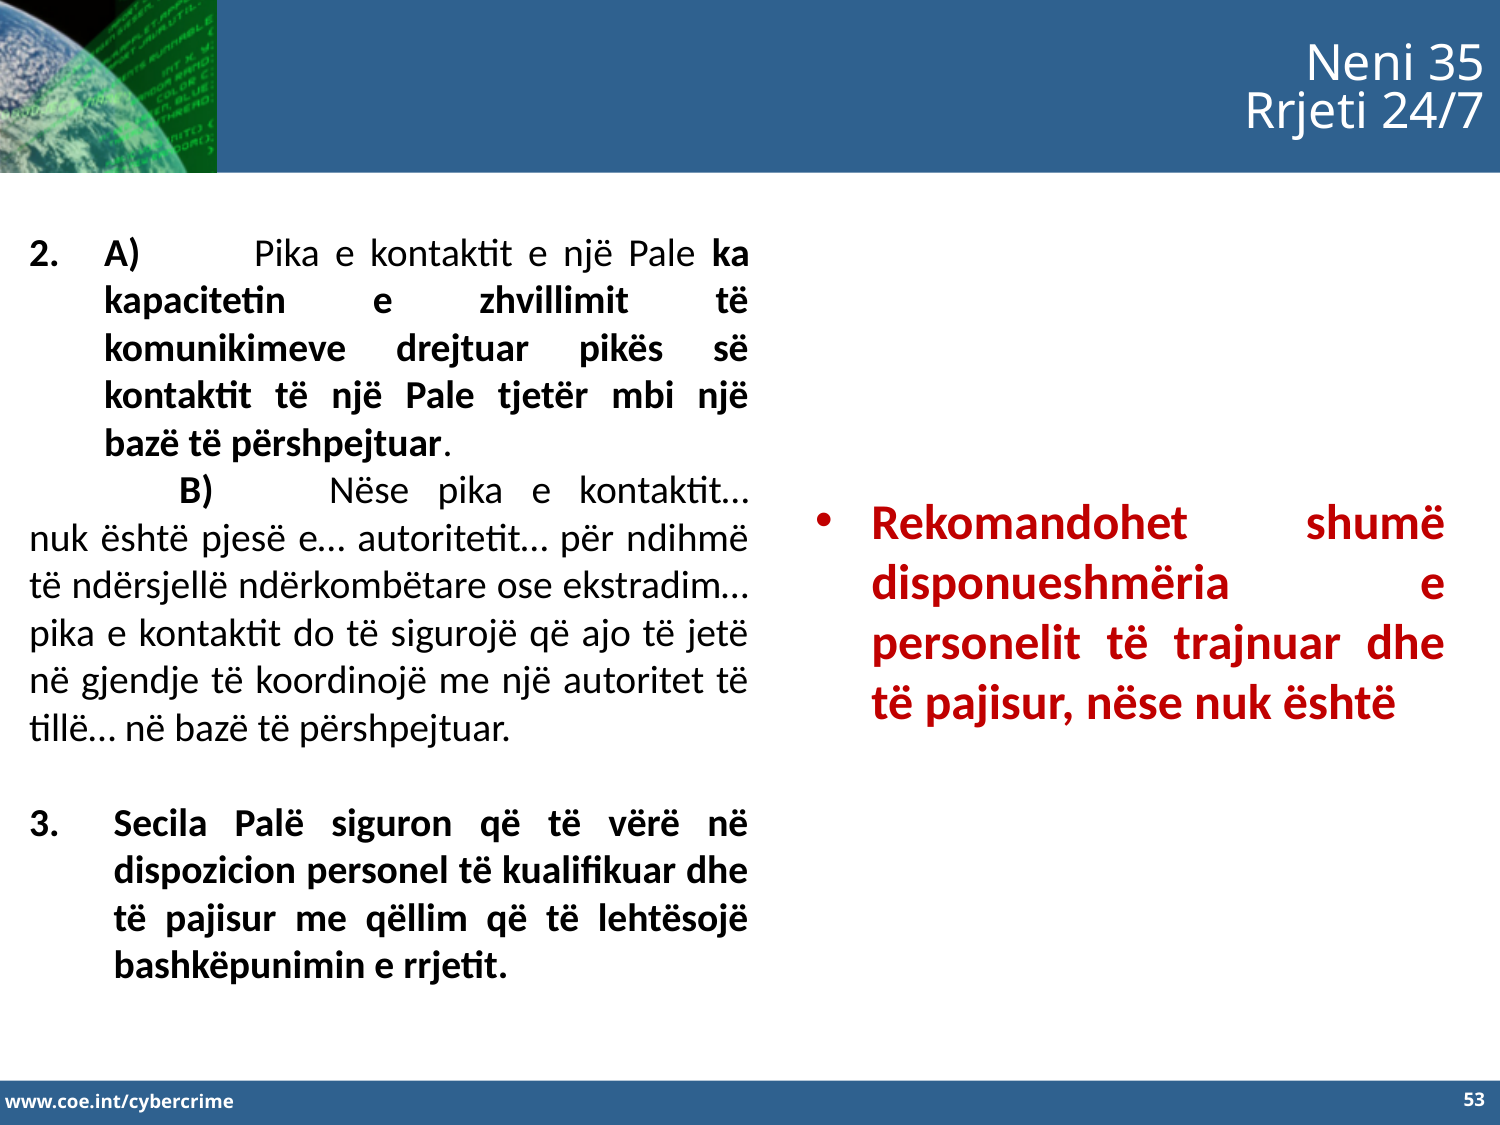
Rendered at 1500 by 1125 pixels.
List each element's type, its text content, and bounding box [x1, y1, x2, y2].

slide_number 53 [1149, 1079, 1500, 1125]
text_box A) Pika e kontaktit e një Pale ka kapacitetin e zhvillimit të komunikimeve drejtuar pikës së kontaktit të një Pale tjetër mbi një bazë të përshpejtuar. B) Nëse pika e kontaktit… nuk është pjesë e… autoritetit… për ndihmë të ndërsjellë ndërkombëtare ose ekstradim… pika e kontaktit do të sigurojë që ajo të jetë në gjendje të koordinojë me një autoritet të tillë… në bazë të përshpejtuar. Secila Palë siguron që të vërë në dispozicion personel të kualifikuar dhe të pajisur me qëllim që të lehtësojë bashkëpunimin e rrjetit. [14, 219, 765, 994]
text_box Neni 35 Rrjeti 24/7 [308, 13, 1500, 166]
text_box Rekomandohet shumë disponueshmëria e personelit të trajnuar dhe të pajisur, nëse nuk është [800, 482, 1461, 737]
picture [0, 1, 217, 173]
